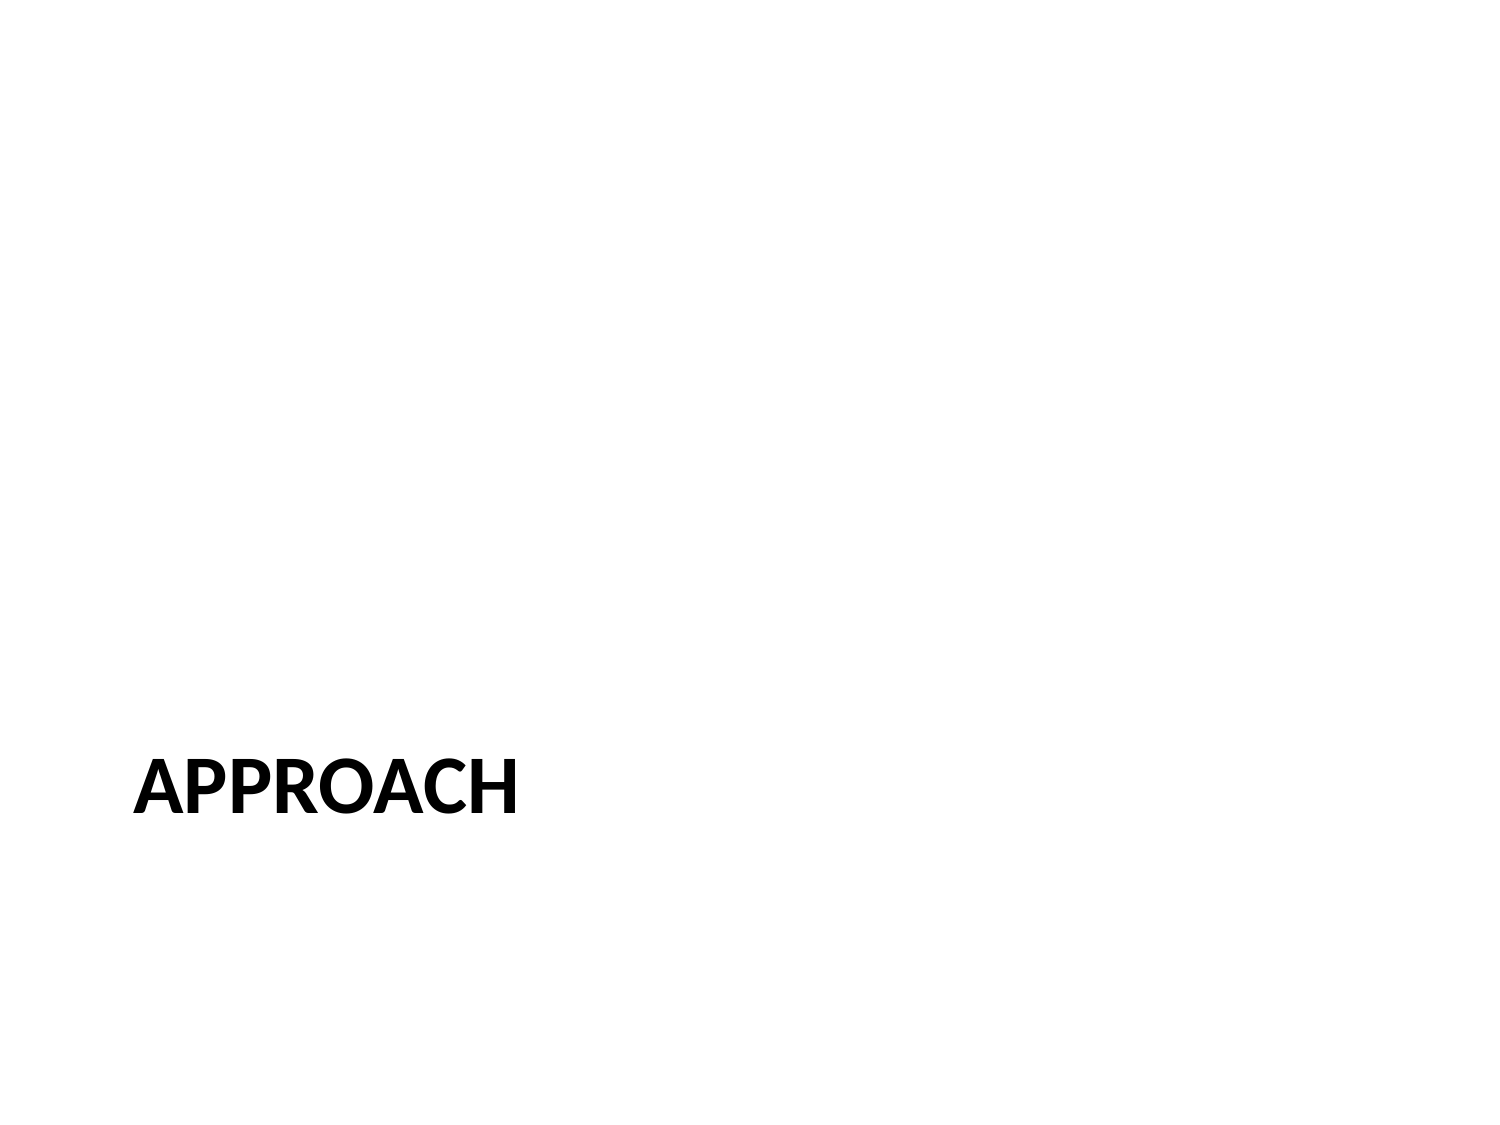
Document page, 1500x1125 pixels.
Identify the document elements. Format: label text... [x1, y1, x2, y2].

title approach [118, 722, 1394, 947]
